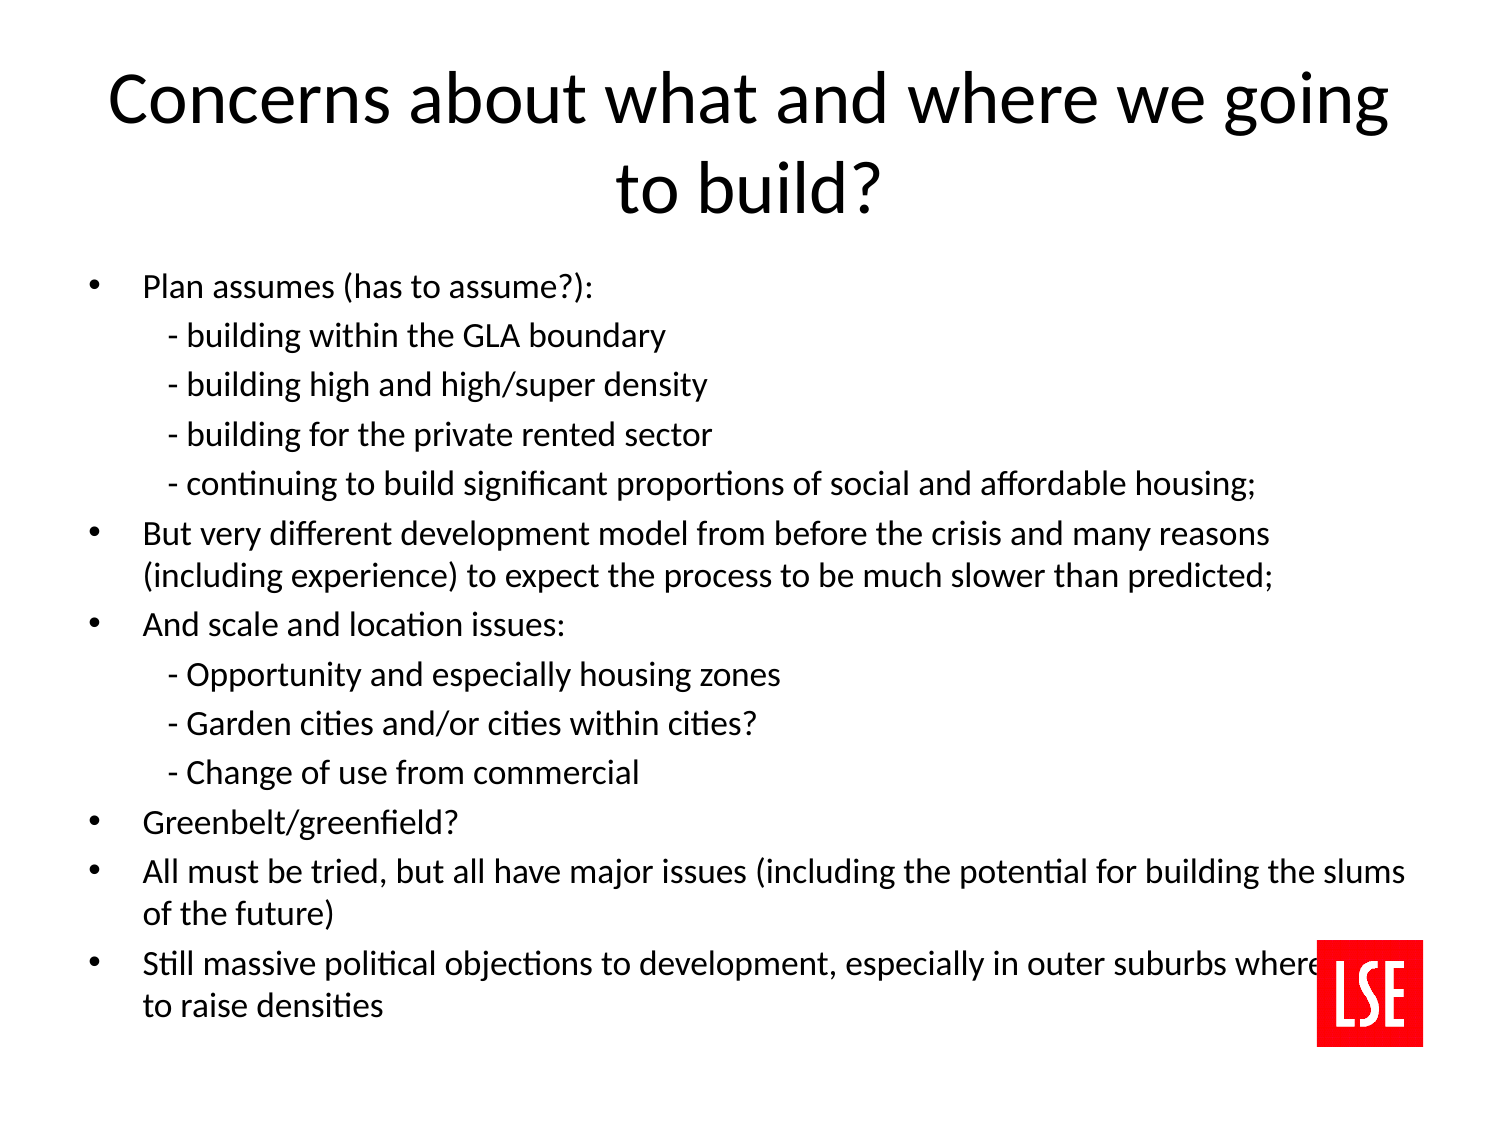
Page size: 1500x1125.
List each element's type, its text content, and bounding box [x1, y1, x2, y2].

picture [1316, 940, 1424, 1047]
list Plan assumes (has to assume?): - building within the GLA boundary - building high and high/super density - building for the private rented sector - continuing to build significant proportions of social and affordable housing; But very different development model from before the crisis and many reasons (including experience) to expect the process to be much slower than predicted; And scale and location issues: - Opportunity and especially housing zones - Garden cities and/or cities within cities? - Change of use from commercial Greenbelt/greenfield? All must be tried, but all have major issues (including the potential for building the slums of the future) Still massive political objections to development, especially in outer suburbs where need to raise densities [73, 255, 1424, 1038]
title Concerns about what and where we going to build? [75, 45, 1425, 233]
